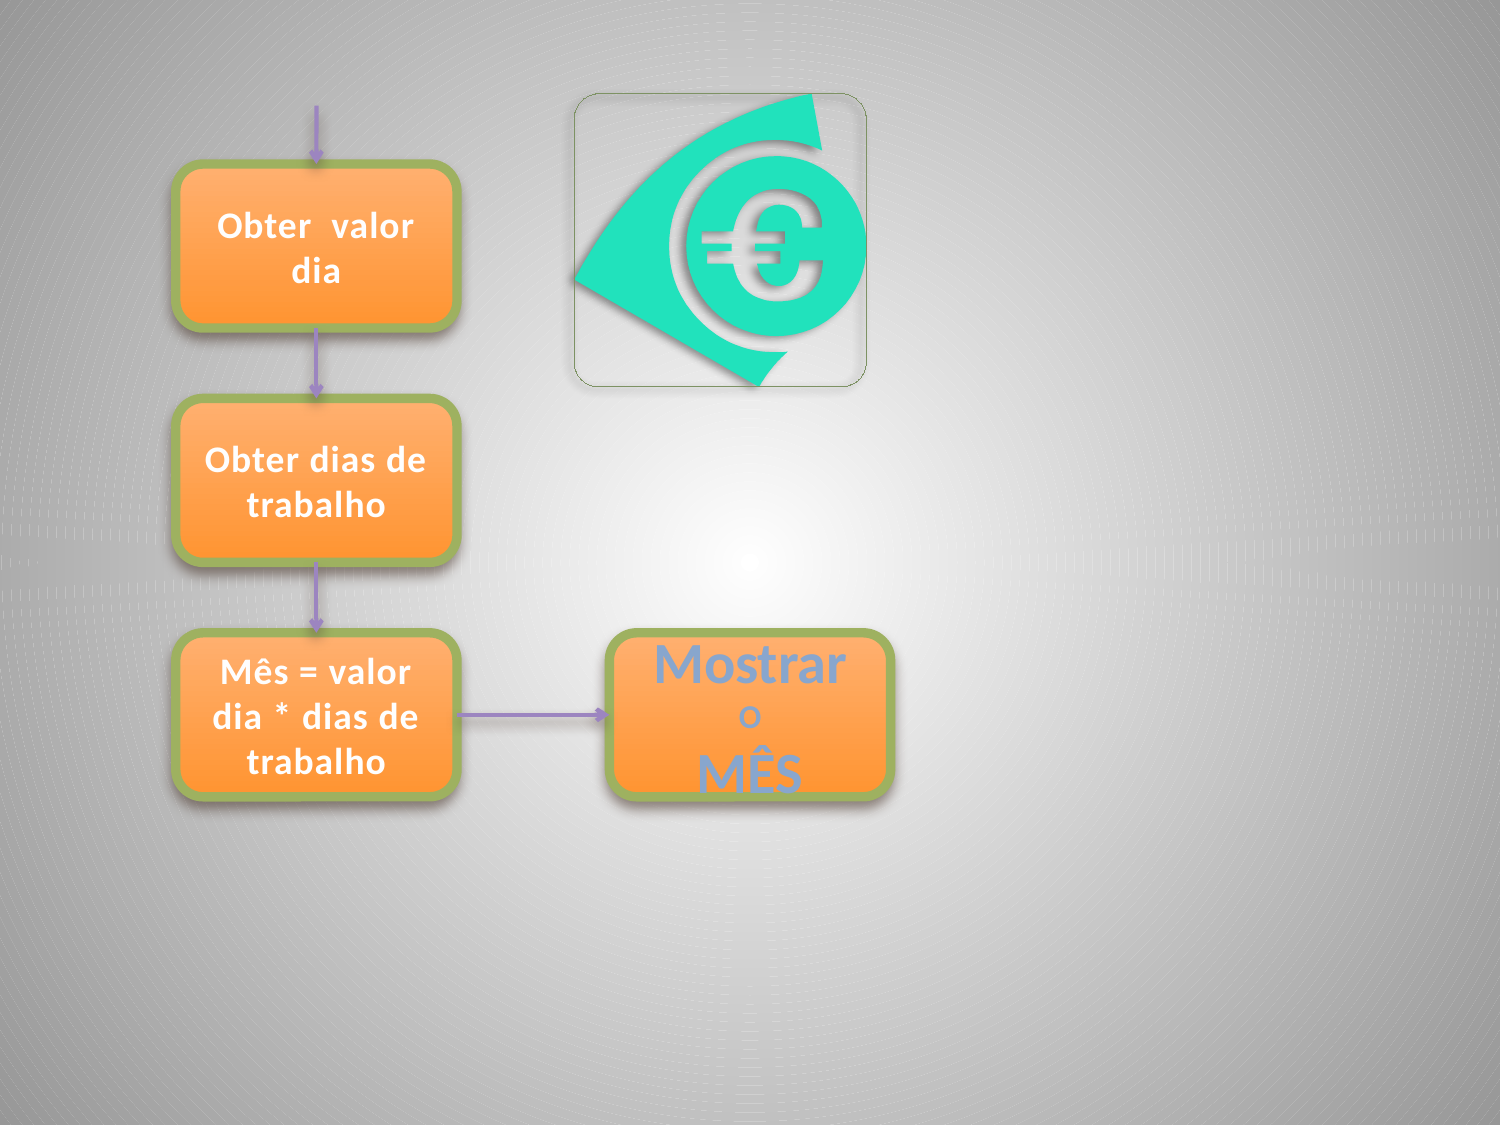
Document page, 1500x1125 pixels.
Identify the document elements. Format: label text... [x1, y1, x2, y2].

text_box Obter dias de trabalho [175, 398, 458, 563]
text_box Mês = valor dia * dias de trabalho [175, 632, 458, 797]
picture [573, 93, 867, 388]
text_box Obter valor dia [175, 163, 458, 329]
text_box Mostrar O MÊS [609, 632, 891, 797]
